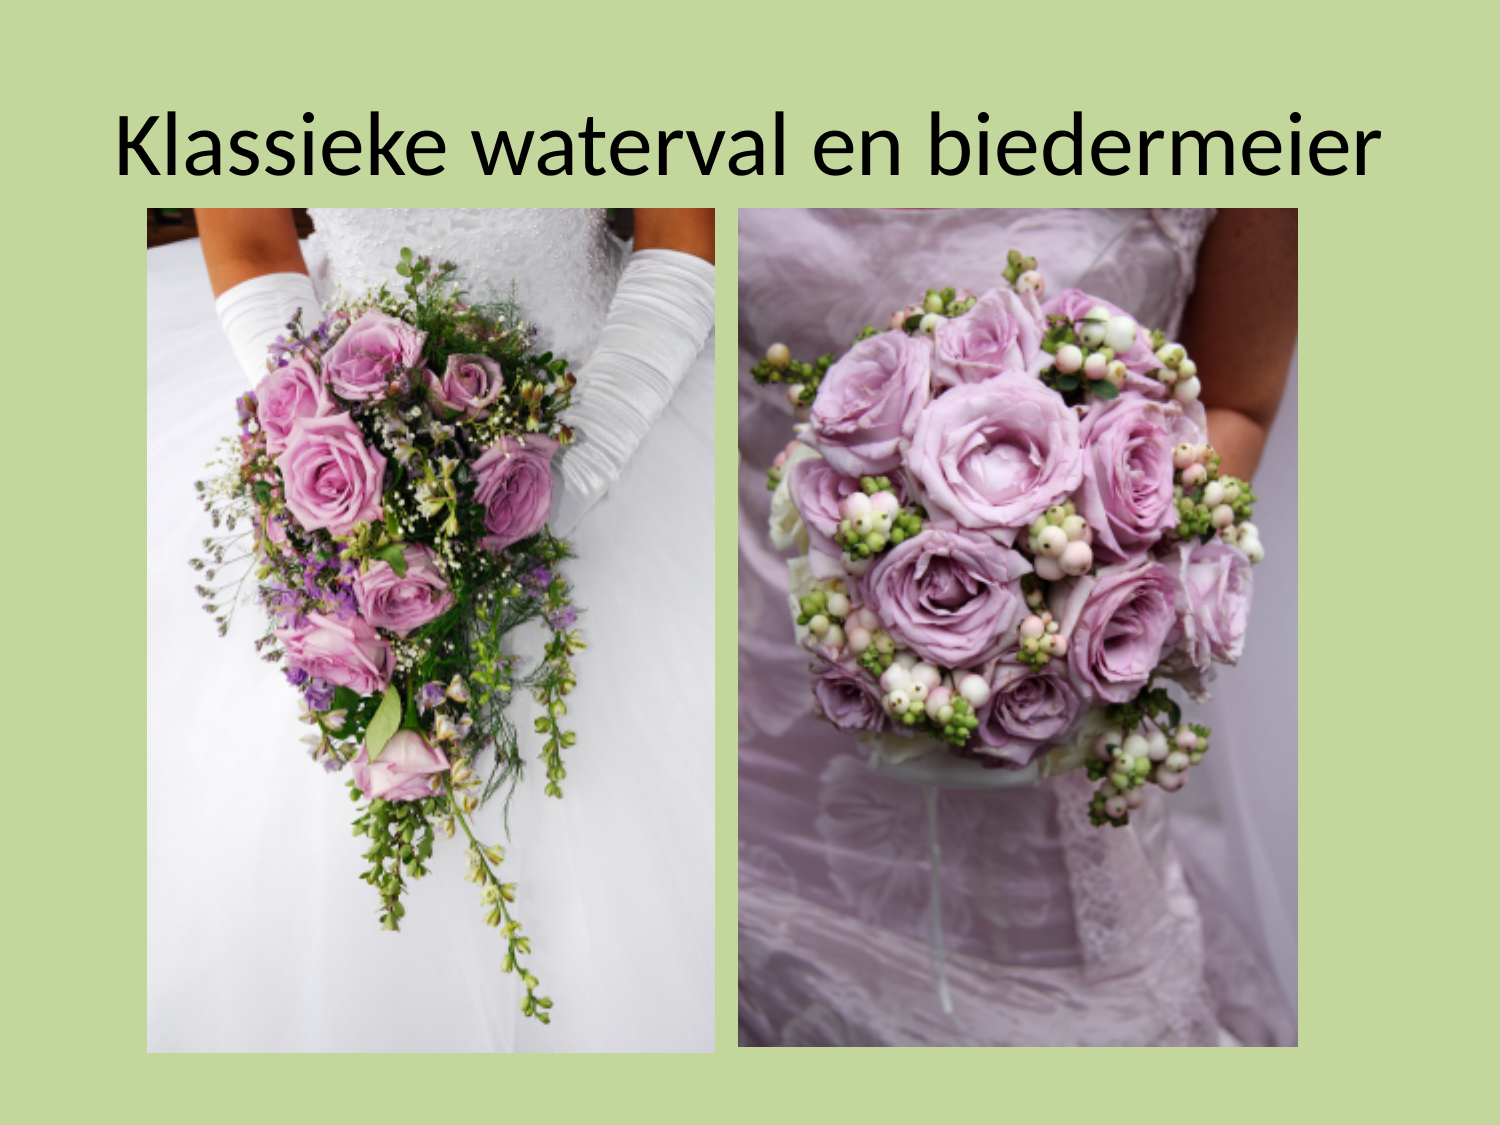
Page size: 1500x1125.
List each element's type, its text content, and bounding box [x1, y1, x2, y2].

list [147, 207, 715, 1053]
picture [737, 207, 1299, 1047]
title Klassieke waterval en biedermeier [75, 45, 1425, 233]
